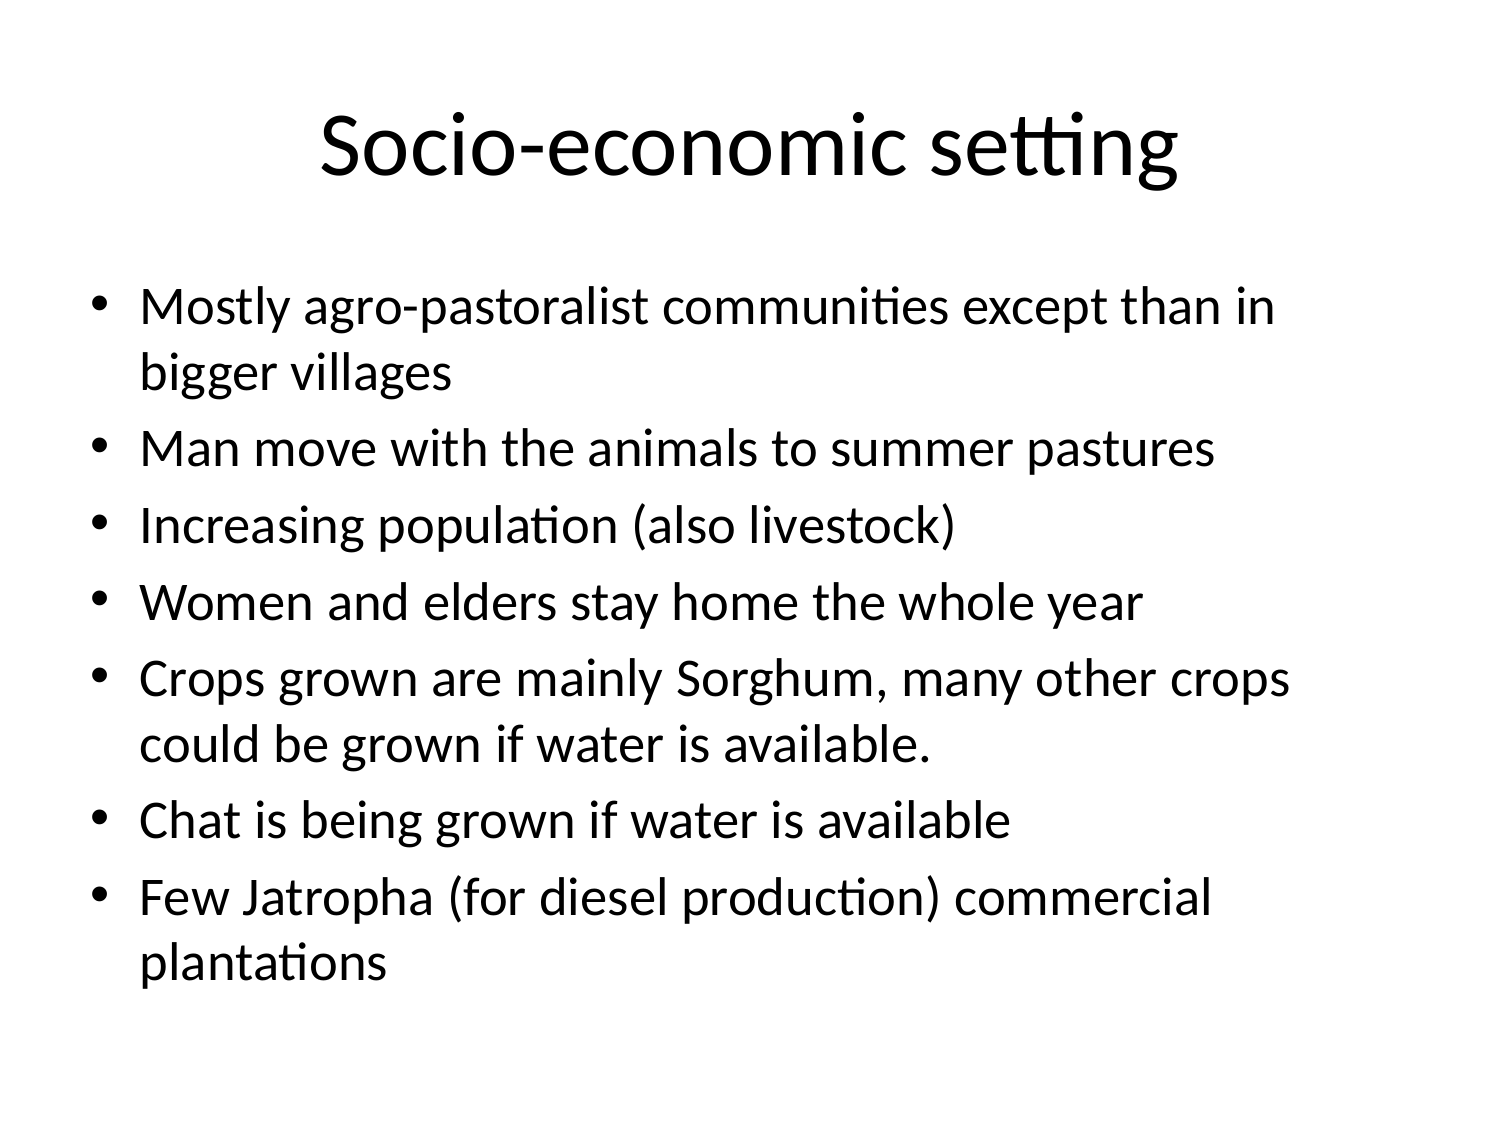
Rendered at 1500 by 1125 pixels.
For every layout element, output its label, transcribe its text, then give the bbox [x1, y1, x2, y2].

list Mostly agro-pastoralist communities except than in bigger villages Man move with the animals to summer pastures Increasing population (also livestock) Women and elders stay home the whole year Crops grown are mainly Sorghum, many other crops could be grown if water is available. Chat is being grown if water is available Few Jatropha (for diesel production) commercial plantations [75, 262, 1425, 1005]
title Socio-economic setting [75, 45, 1425, 233]
